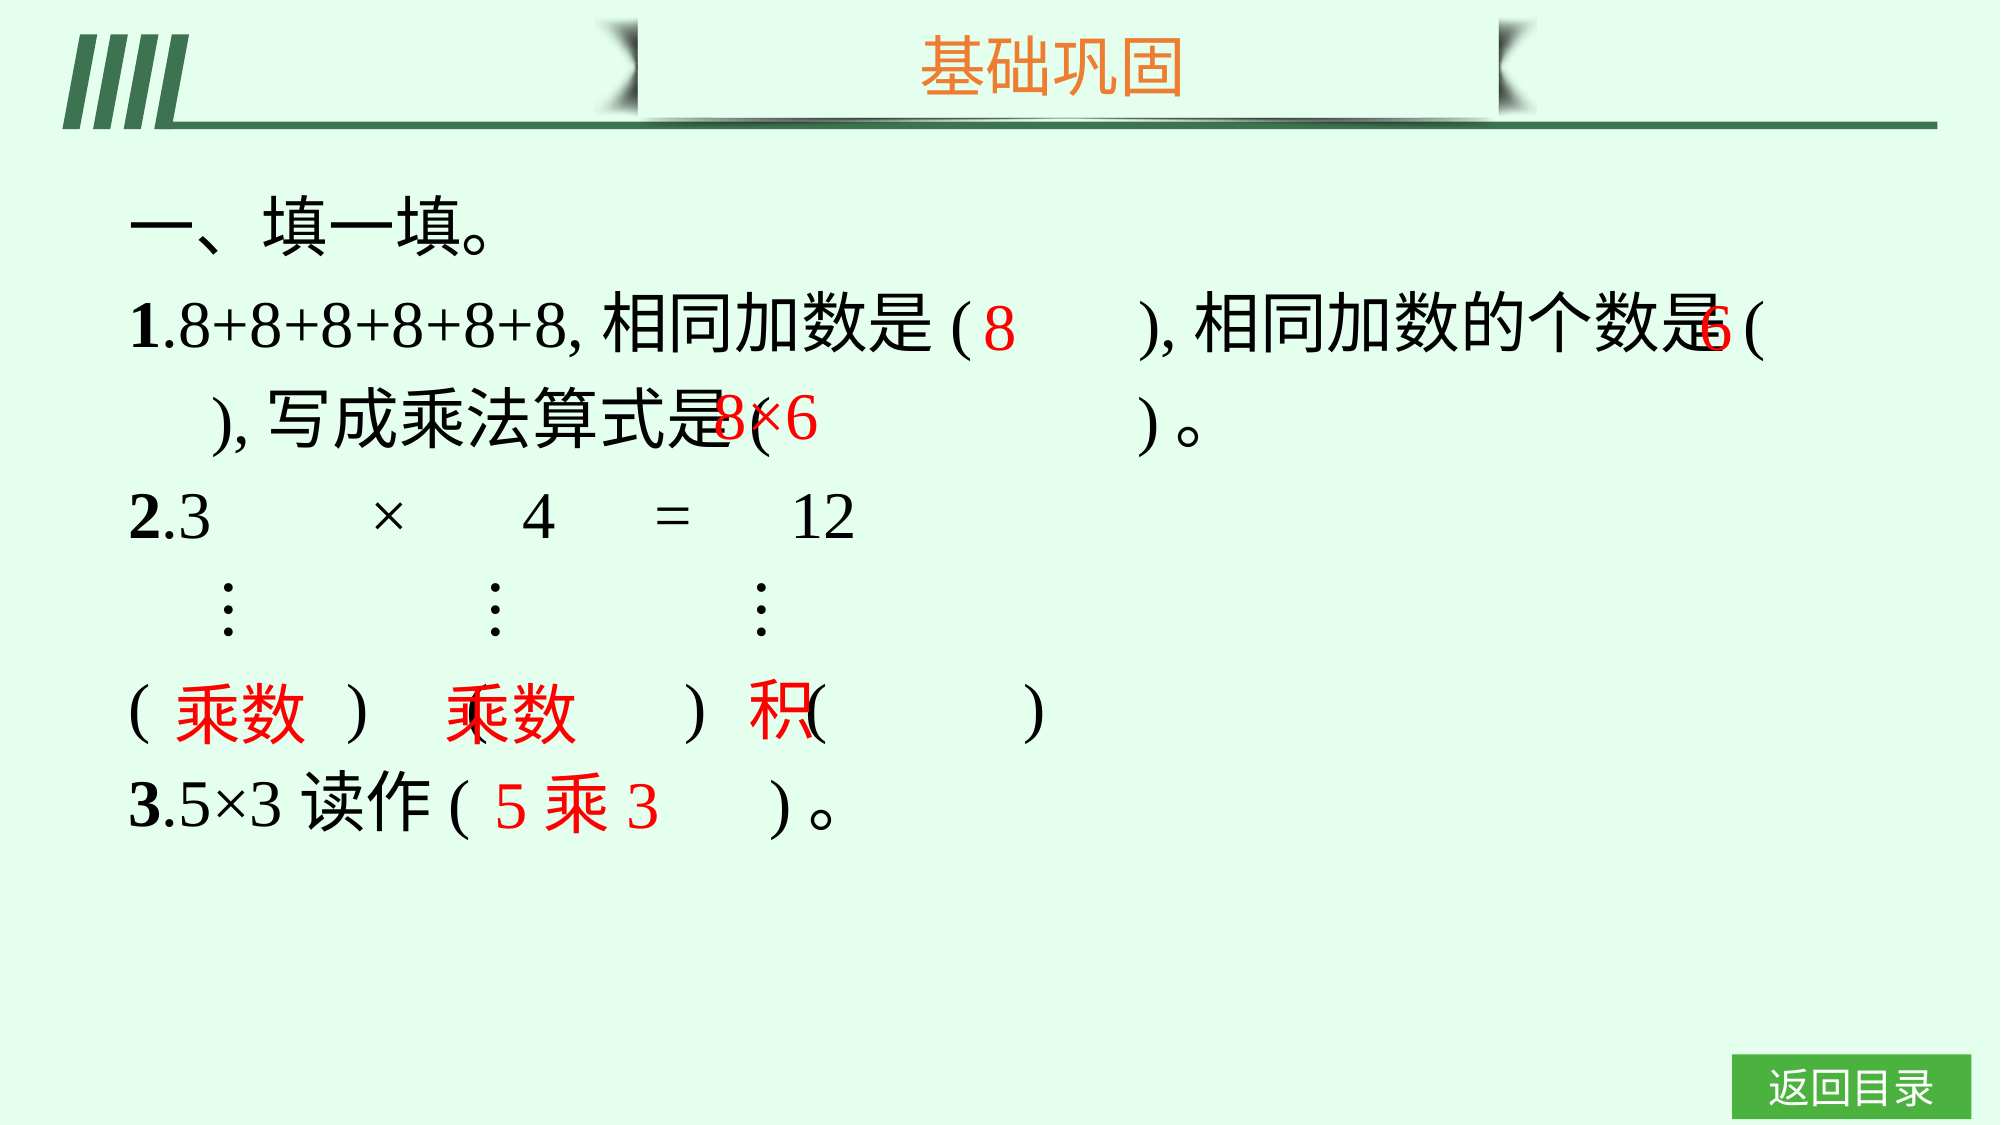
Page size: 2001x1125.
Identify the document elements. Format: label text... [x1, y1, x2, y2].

text_box 6 [1684, 260, 1748, 371]
text_box 乘数 [159, 649, 323, 760]
text_box 8×6 [699, 349, 834, 460]
text_box 8 [968, 260, 1032, 371]
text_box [62, 34, 1938, 130]
text_box 积 [733, 644, 832, 756]
text_box 5乘3 [479, 738, 701, 849]
text_box 乘数 [430, 649, 594, 760]
text_box 一、填一填。 1.8+8+8+8+8+8,相同加数是( ),相同加数的个数是( ),写成乘法算式是( )。 2.3 × 4 = 12 ︙ ︙ ︙ ( ) ( ) ( ) 3.5×3读作( )。 [113, 161, 1887, 848]
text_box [594, 16, 1537, 127]
